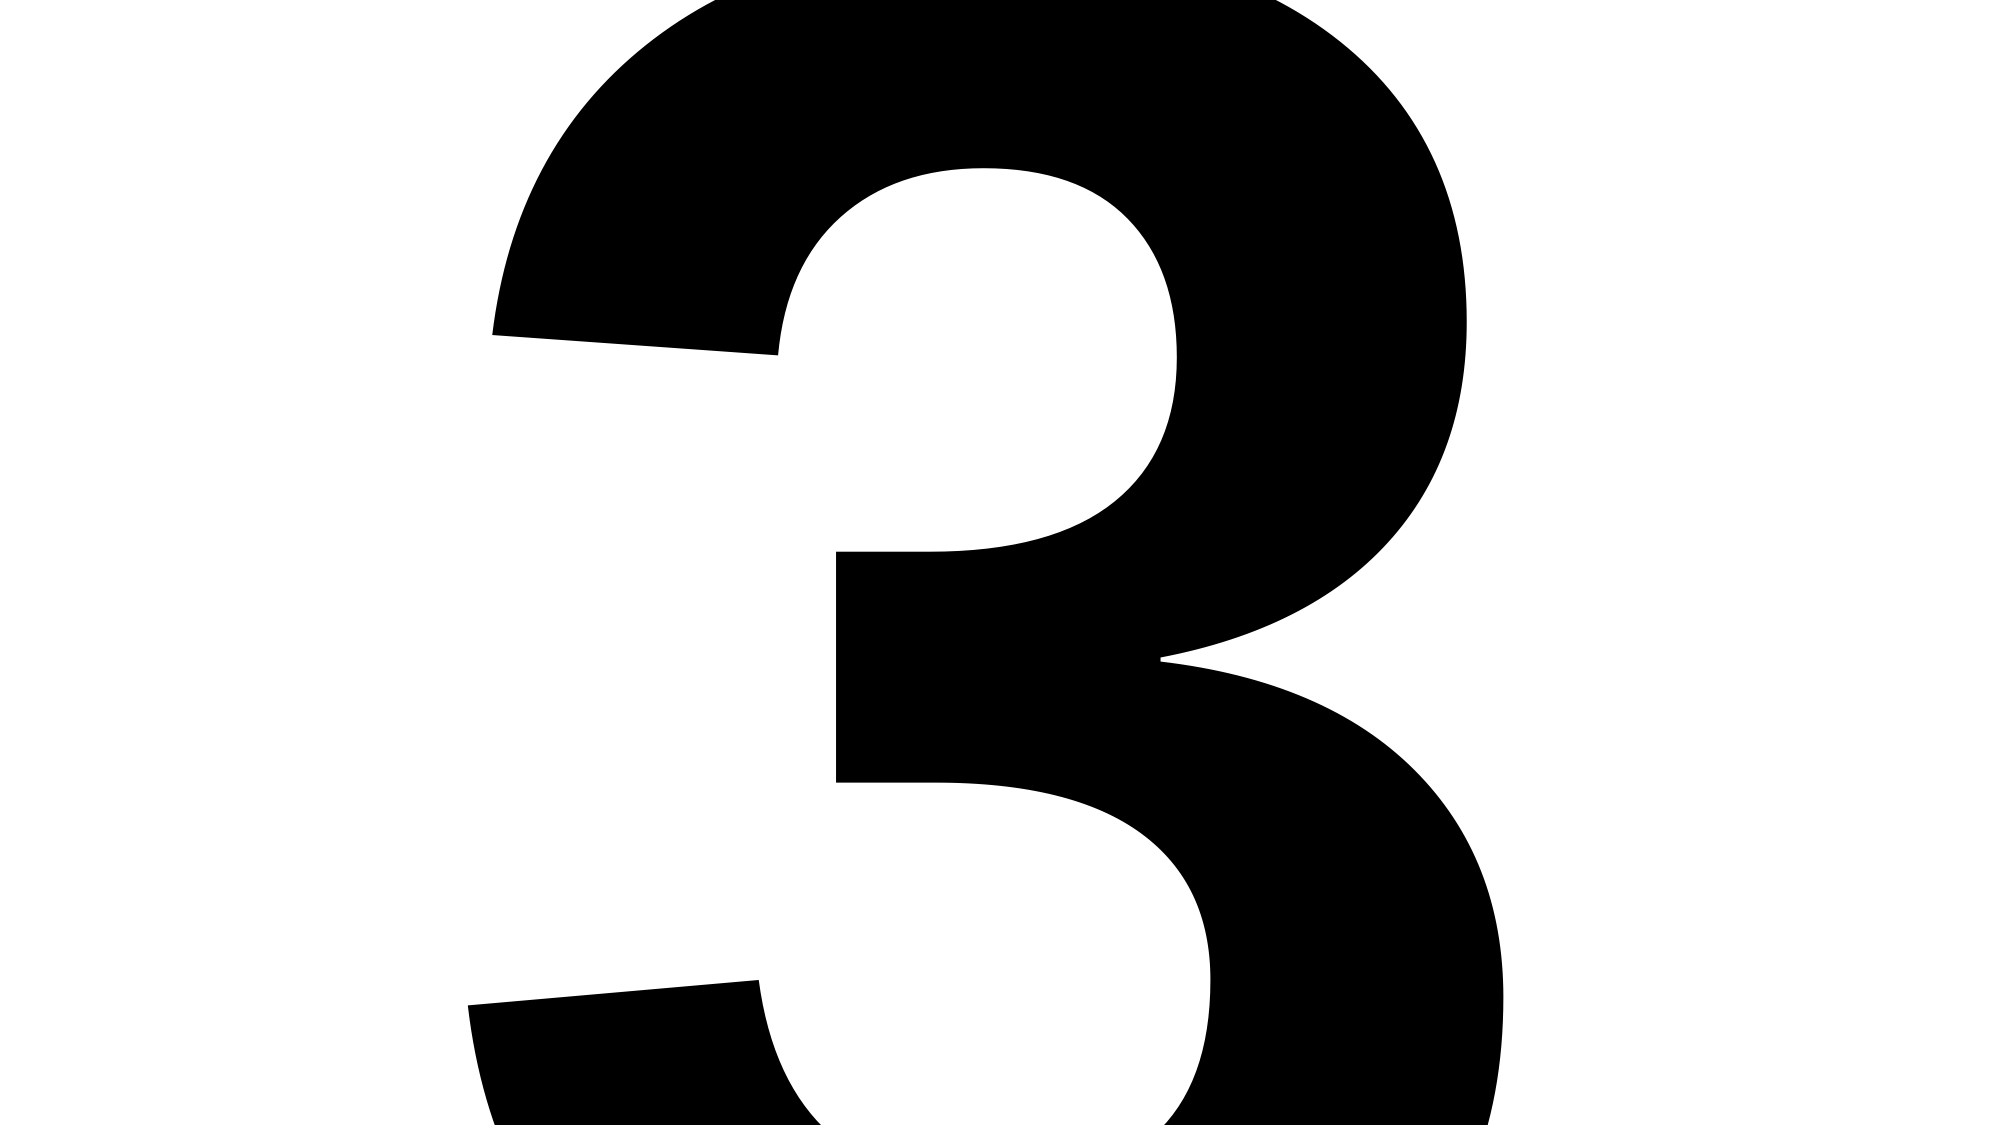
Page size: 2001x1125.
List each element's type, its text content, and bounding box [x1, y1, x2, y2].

text_box 3 [405, 0, 1595, 1125]
